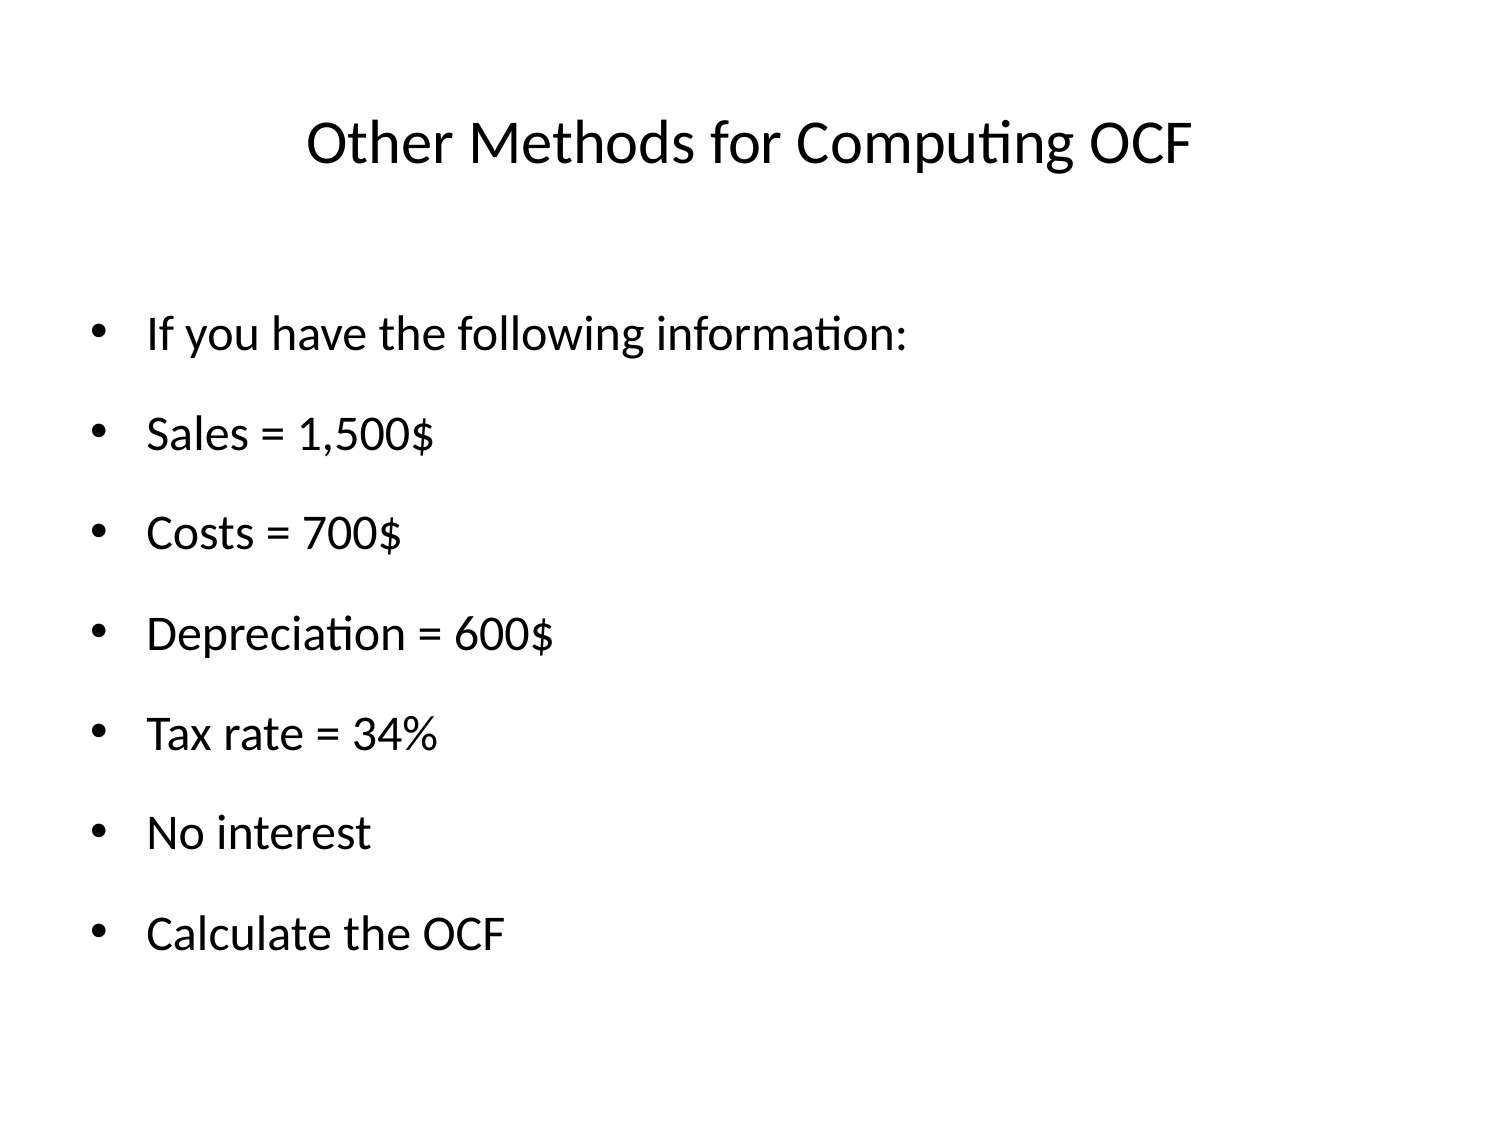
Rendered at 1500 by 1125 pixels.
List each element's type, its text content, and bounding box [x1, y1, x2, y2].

title Other Methods for Computing OCF [75, 45, 1425, 233]
list If you have the following information: Sales = 1,500$ Costs = 700$ Depreciation = 600$ Tax rate = 34% No interest Calculate the OCF [75, 262, 1425, 1005]
